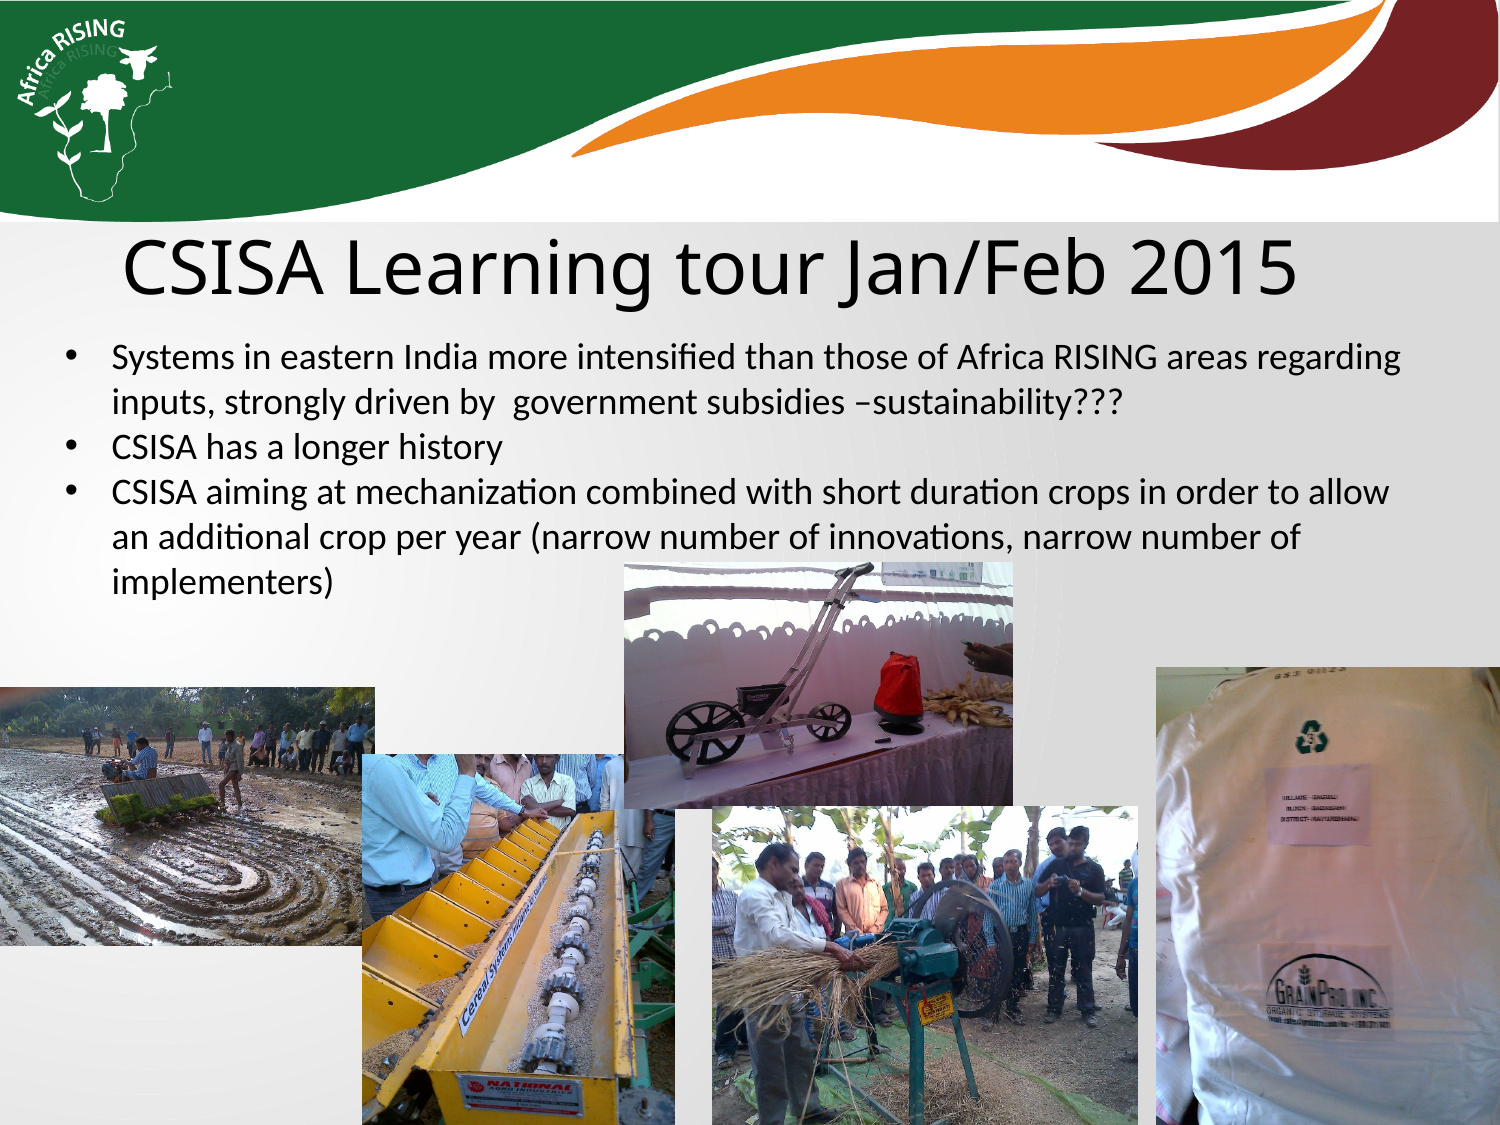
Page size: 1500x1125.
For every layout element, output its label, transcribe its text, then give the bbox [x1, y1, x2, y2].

picture [0, 561, 1138, 1125]
picture [0, 0, 1499, 222]
picture [1156, 666, 1500, 1125]
text_box Systems in eastern India more intensified than those of Africa RISING areas regarding inputs, strongly driven by government subsidies –sustainability??? CSISA has a longer history CSISA aiming at mechanization combined with short duration crops in order to allow an additional crop per year (narrow number of innovations, narrow number of implementers) [50, 324, 1438, 655]
list CSISA Learning tour Jan/Feb 2015 [87, 212, 1363, 324]
